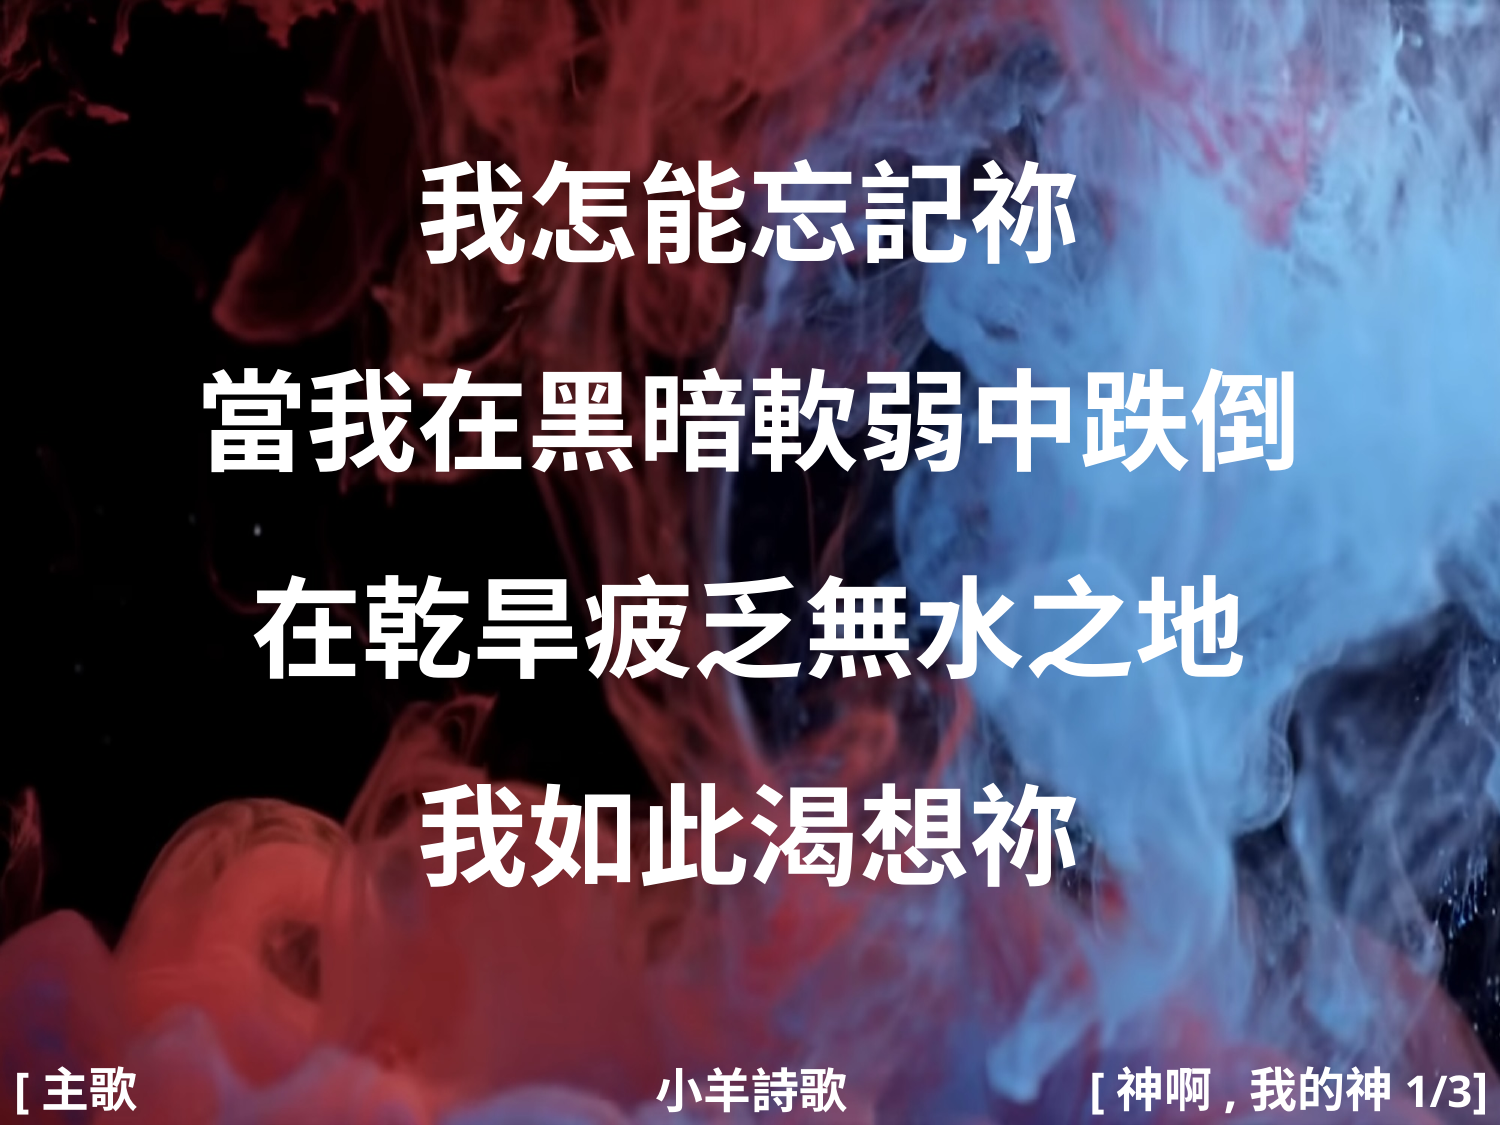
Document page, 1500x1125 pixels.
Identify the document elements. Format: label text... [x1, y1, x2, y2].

text_box [神啊,我的神1/3] [1066, 1052, 1500, 1125]
text_box 我怎能忘記祢 當我在黑暗軟弱中跌倒 在乾旱疲乏無水之地 我如此渴想祢 [0, 137, 1499, 931]
picture [0, 0, 1500, 1053]
text_box [主歌1] [0, 1051, 205, 1125]
subtitle 小羊詩歌 [205, 1053, 1066, 1125]
